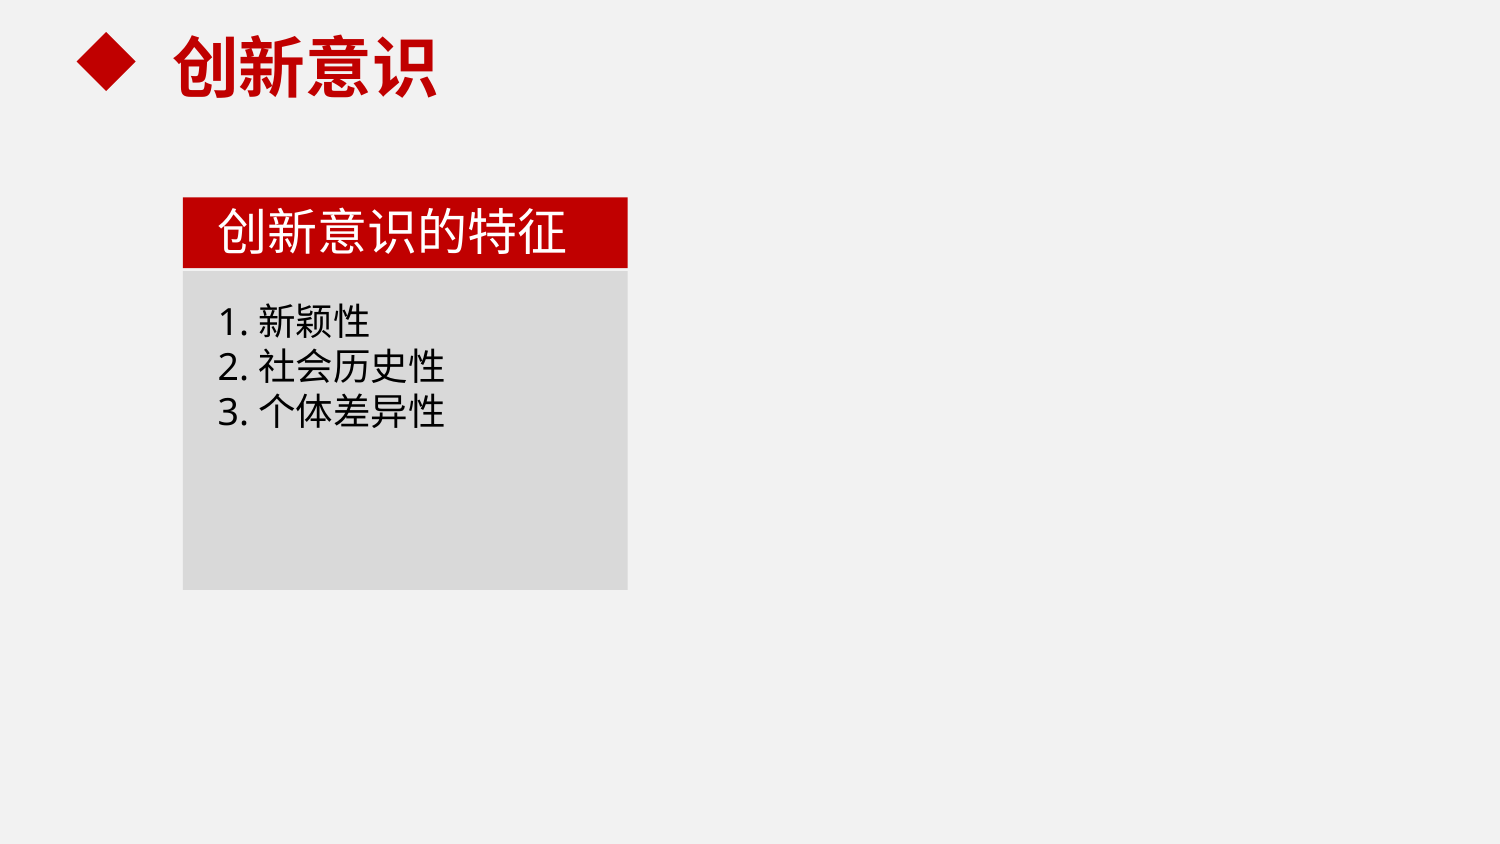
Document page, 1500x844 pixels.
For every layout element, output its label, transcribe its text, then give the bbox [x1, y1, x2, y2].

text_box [182, 197, 628, 591]
text_box 创新意识 [161, 20, 451, 111]
text_box 创新意识的特征 [143, 194, 642, 266]
